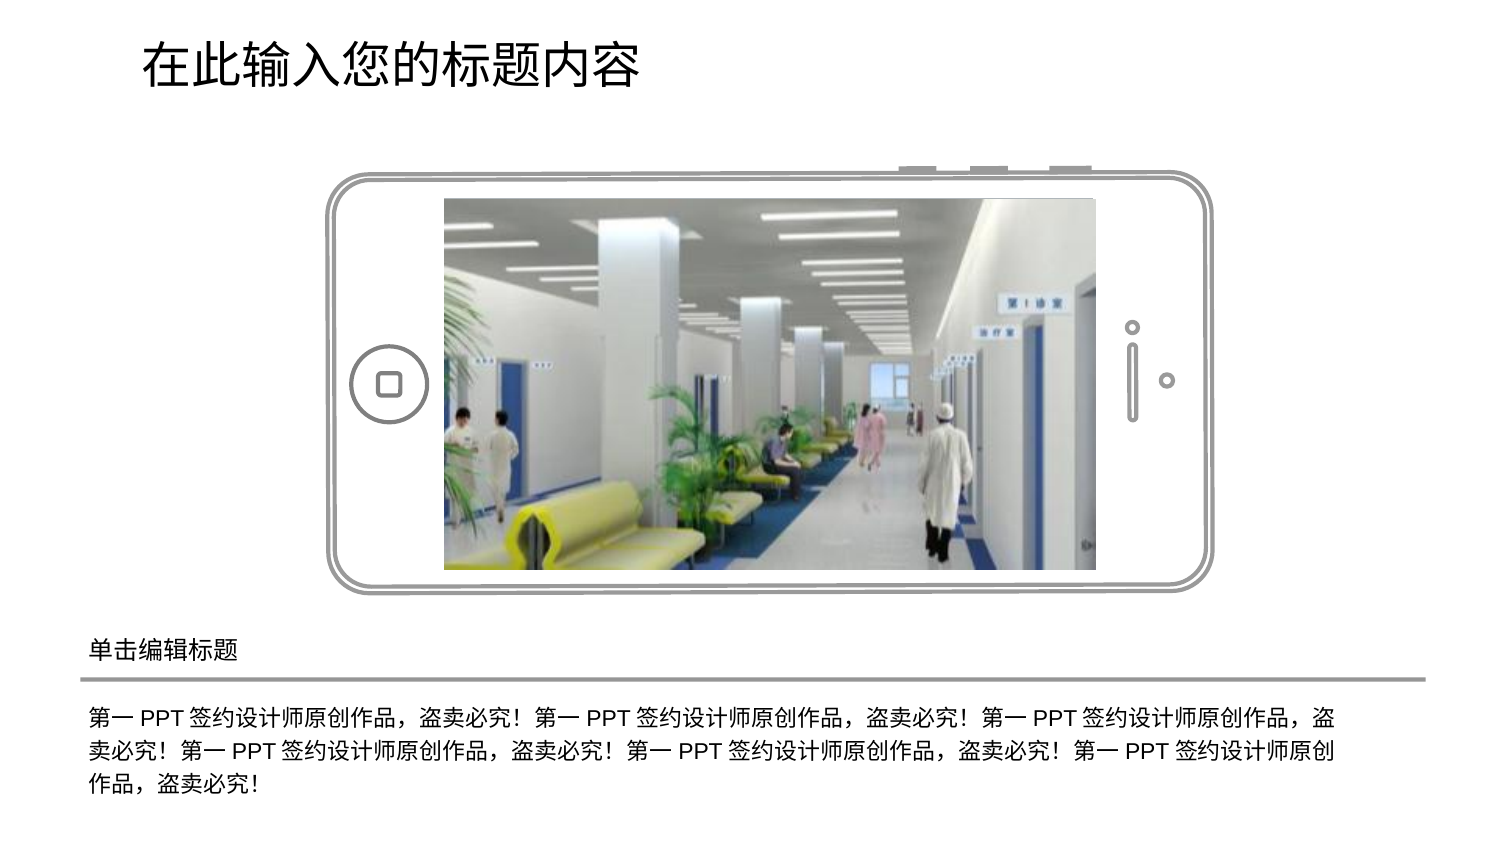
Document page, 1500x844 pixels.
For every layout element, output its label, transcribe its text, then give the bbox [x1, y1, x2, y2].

text_box 第一PPT签约设计师原创作品，盗卖必究！第一PPT签约设计师原创作品，盗卖必究！第一PPT签约设计师原创作品，盗卖必究！第一PPT签约设计师原创作品，盗卖必究！第一PPT签约设计师原创作品，盗卖必究！第一PPT签约设计师原创作品，盗卖必究！ [88, 698, 1347, 798]
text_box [327, 167, 1213, 593]
text_box 单击编辑标题 [88, 634, 1036, 665]
text_box 在此输入您的标题内容 [125, 26, 740, 102]
